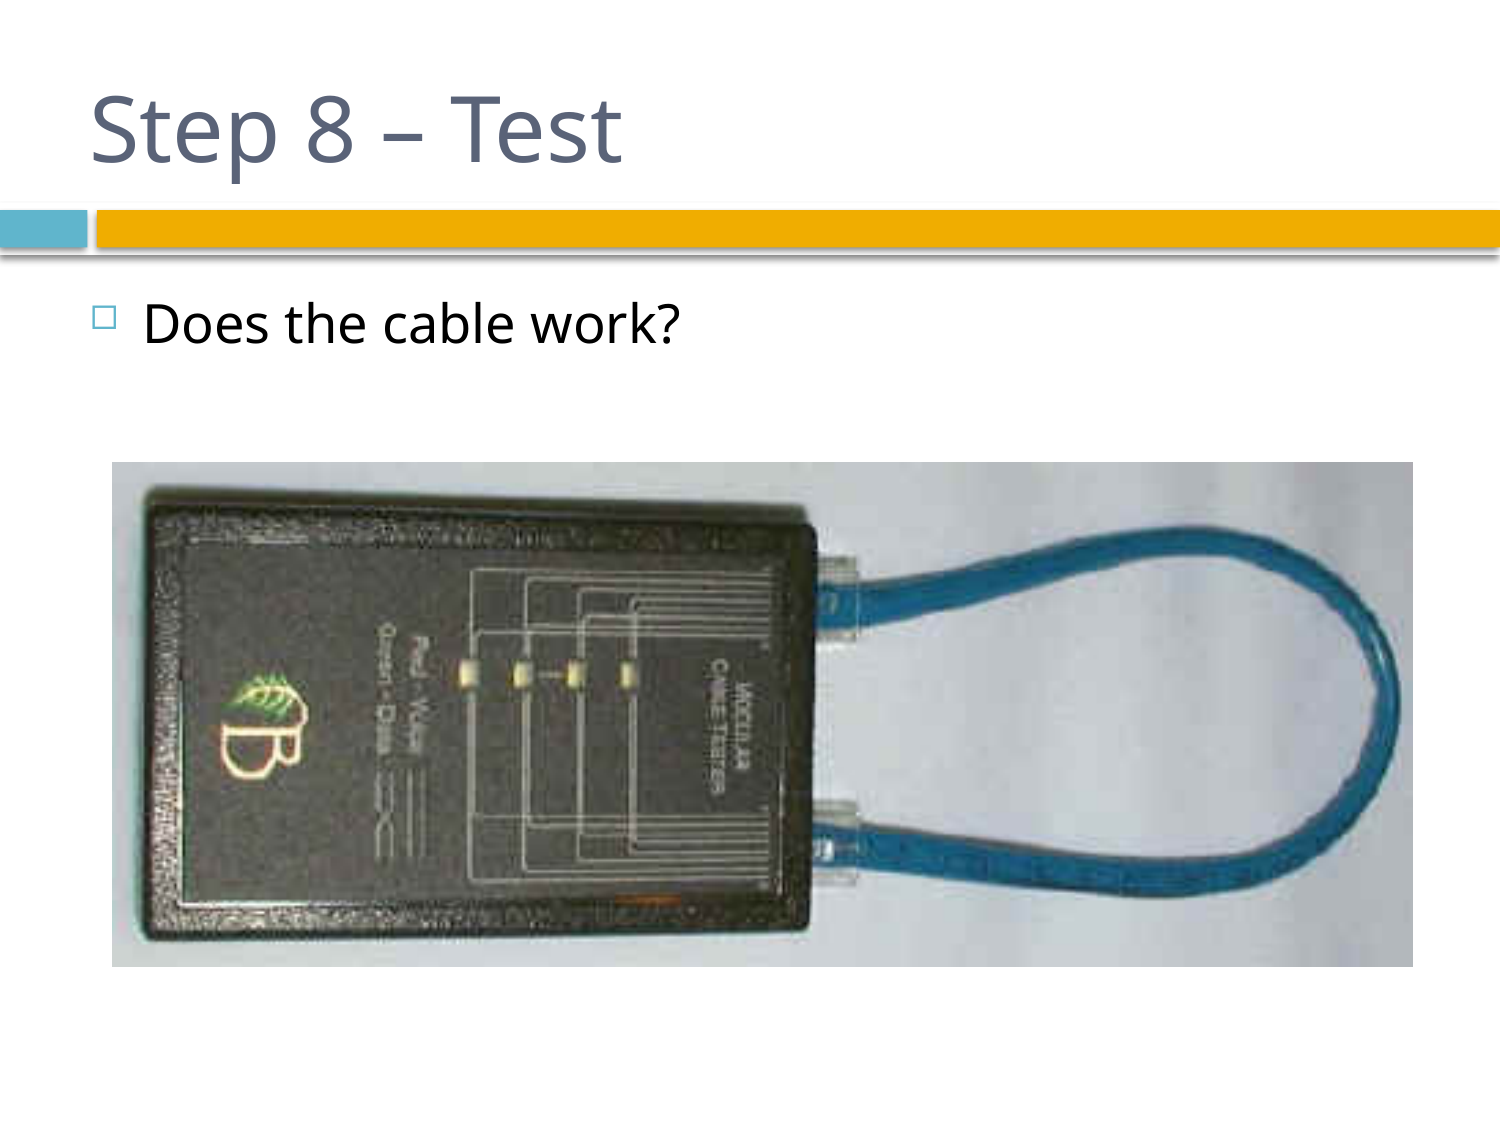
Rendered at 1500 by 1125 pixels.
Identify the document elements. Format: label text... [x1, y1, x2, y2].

list Does the cable work? [75, 282, 738, 1006]
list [112, 462, 1413, 967]
title Step 8 – Test [75, 20, 1313, 233]
